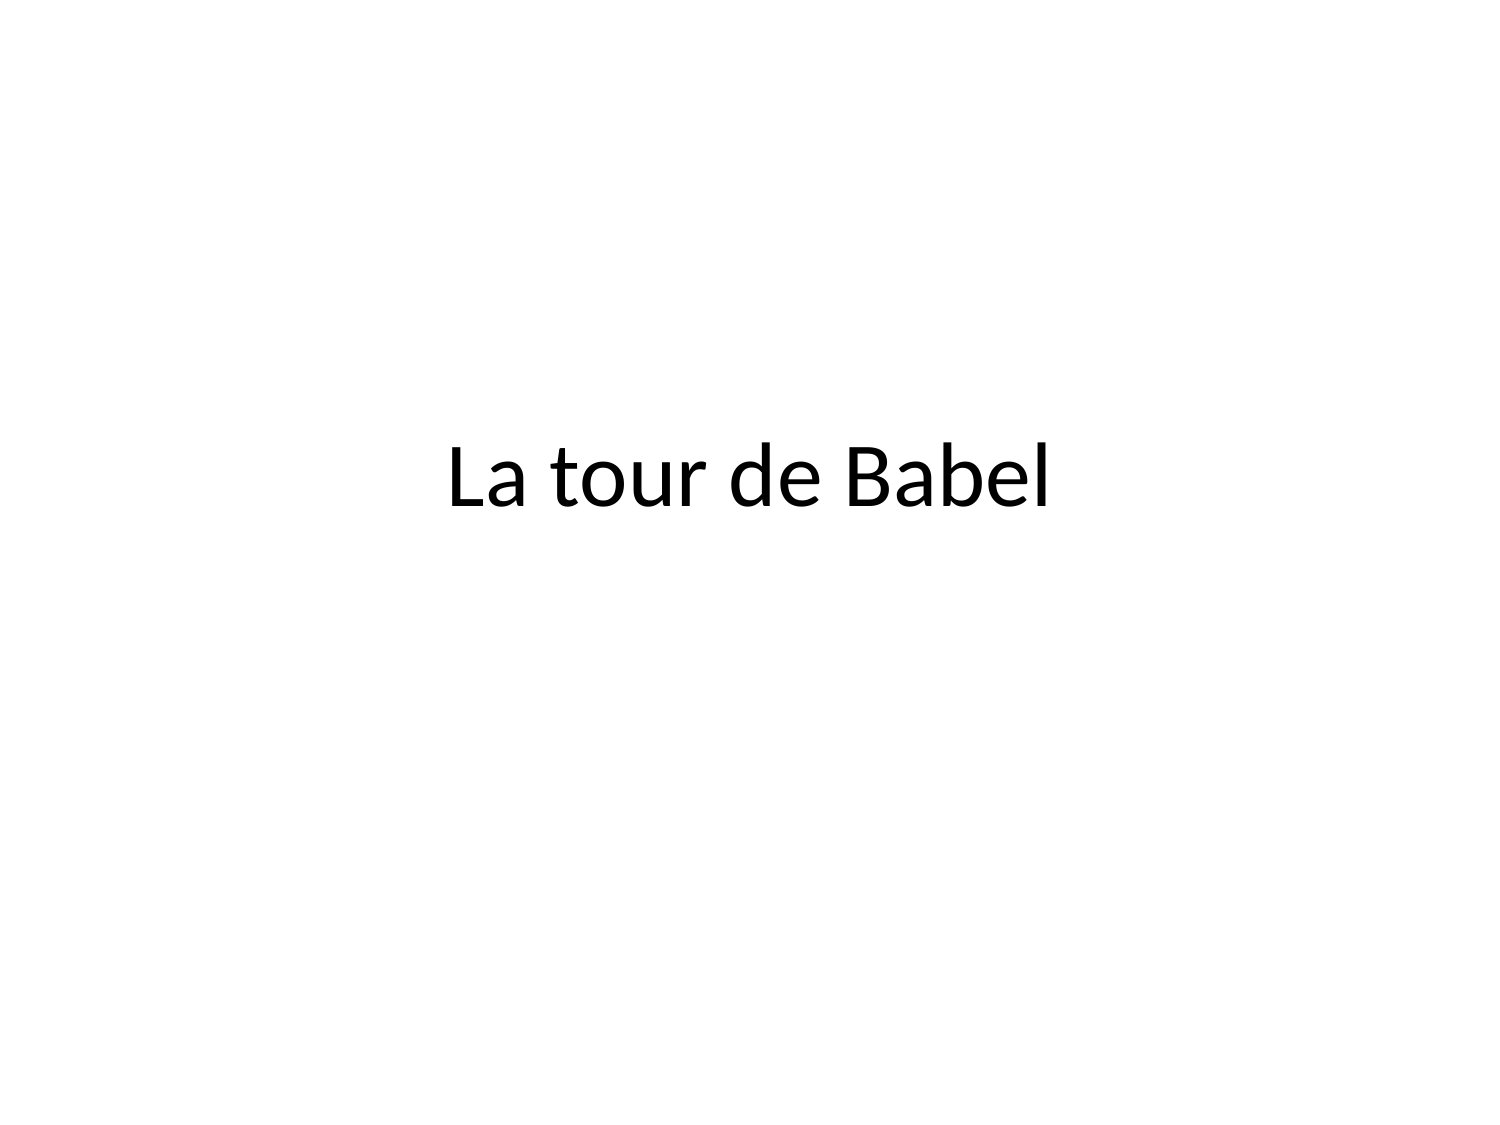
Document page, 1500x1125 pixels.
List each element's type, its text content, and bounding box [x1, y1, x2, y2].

title La tour de Babel [112, 349, 1388, 591]
